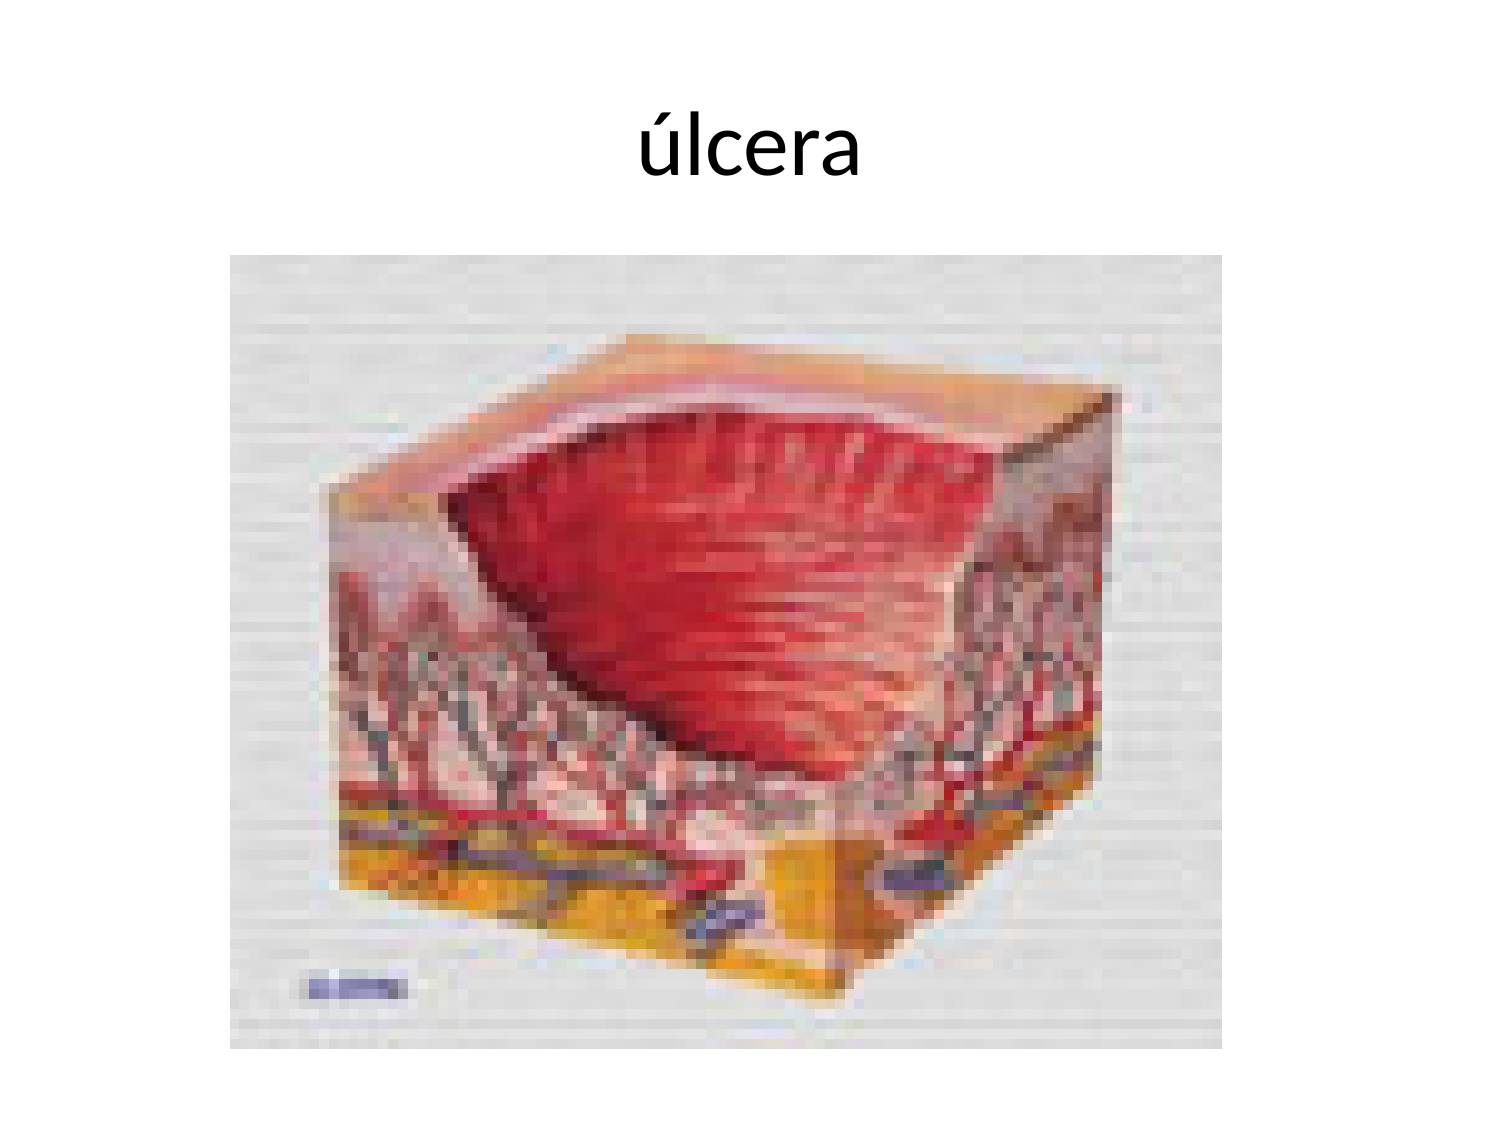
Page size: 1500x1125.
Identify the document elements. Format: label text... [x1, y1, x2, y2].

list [229, 255, 1222, 1049]
title úlcera [75, 45, 1425, 233]
